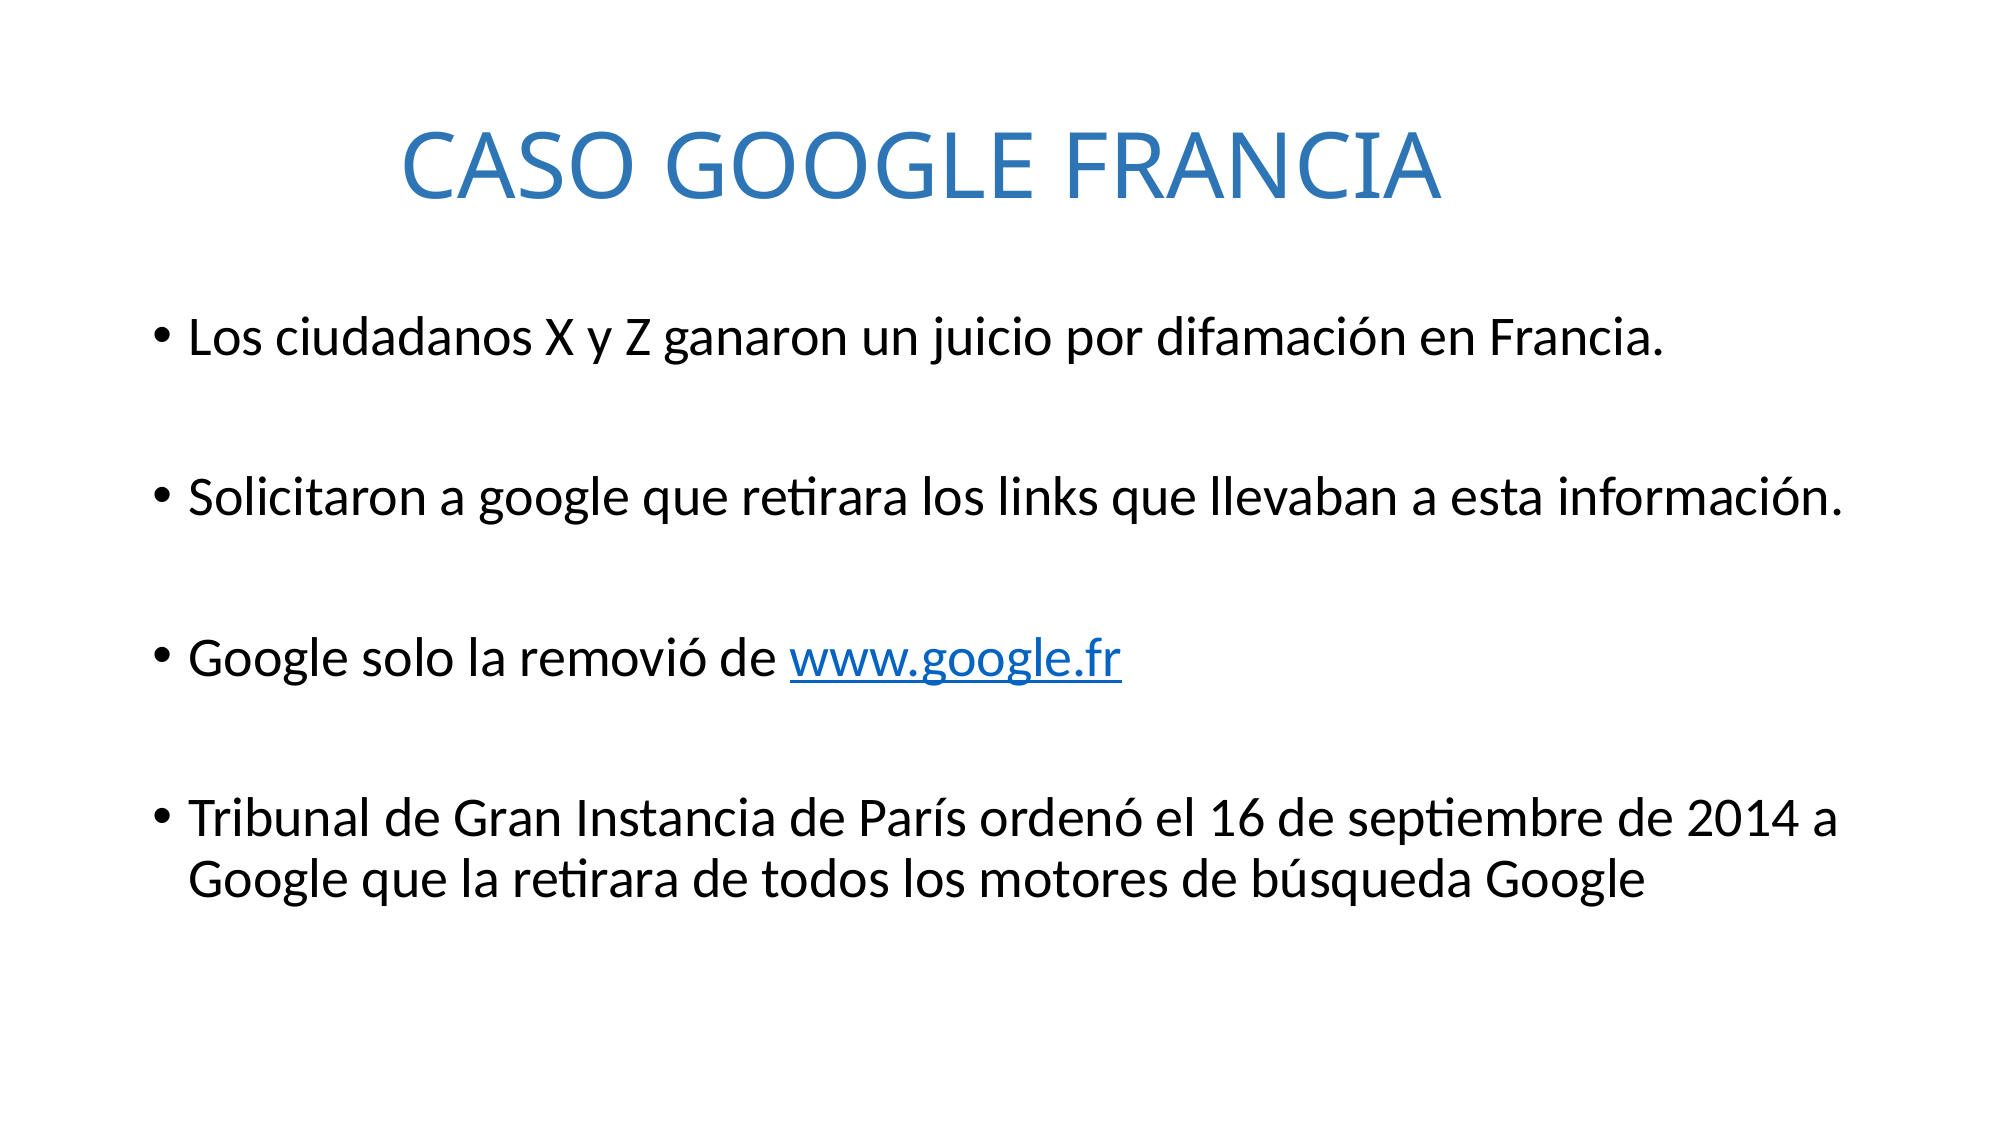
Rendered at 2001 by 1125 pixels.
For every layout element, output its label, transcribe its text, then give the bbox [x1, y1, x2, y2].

title CASO GOOGLE FRANCIA [137, 59, 1863, 278]
list Los ciudadanos X y Z ganaron un juicio por difamación en Francia. Solicitaron a google que retirara los links que llevaban a esta información. Google solo la removió de www.google.fr Tribunal de Gran Instancia de París ordenó el 16 de septiembre de 2014 a Google que la retirara de todos los motores de búsqueda Google [137, 299, 1863, 1014]
